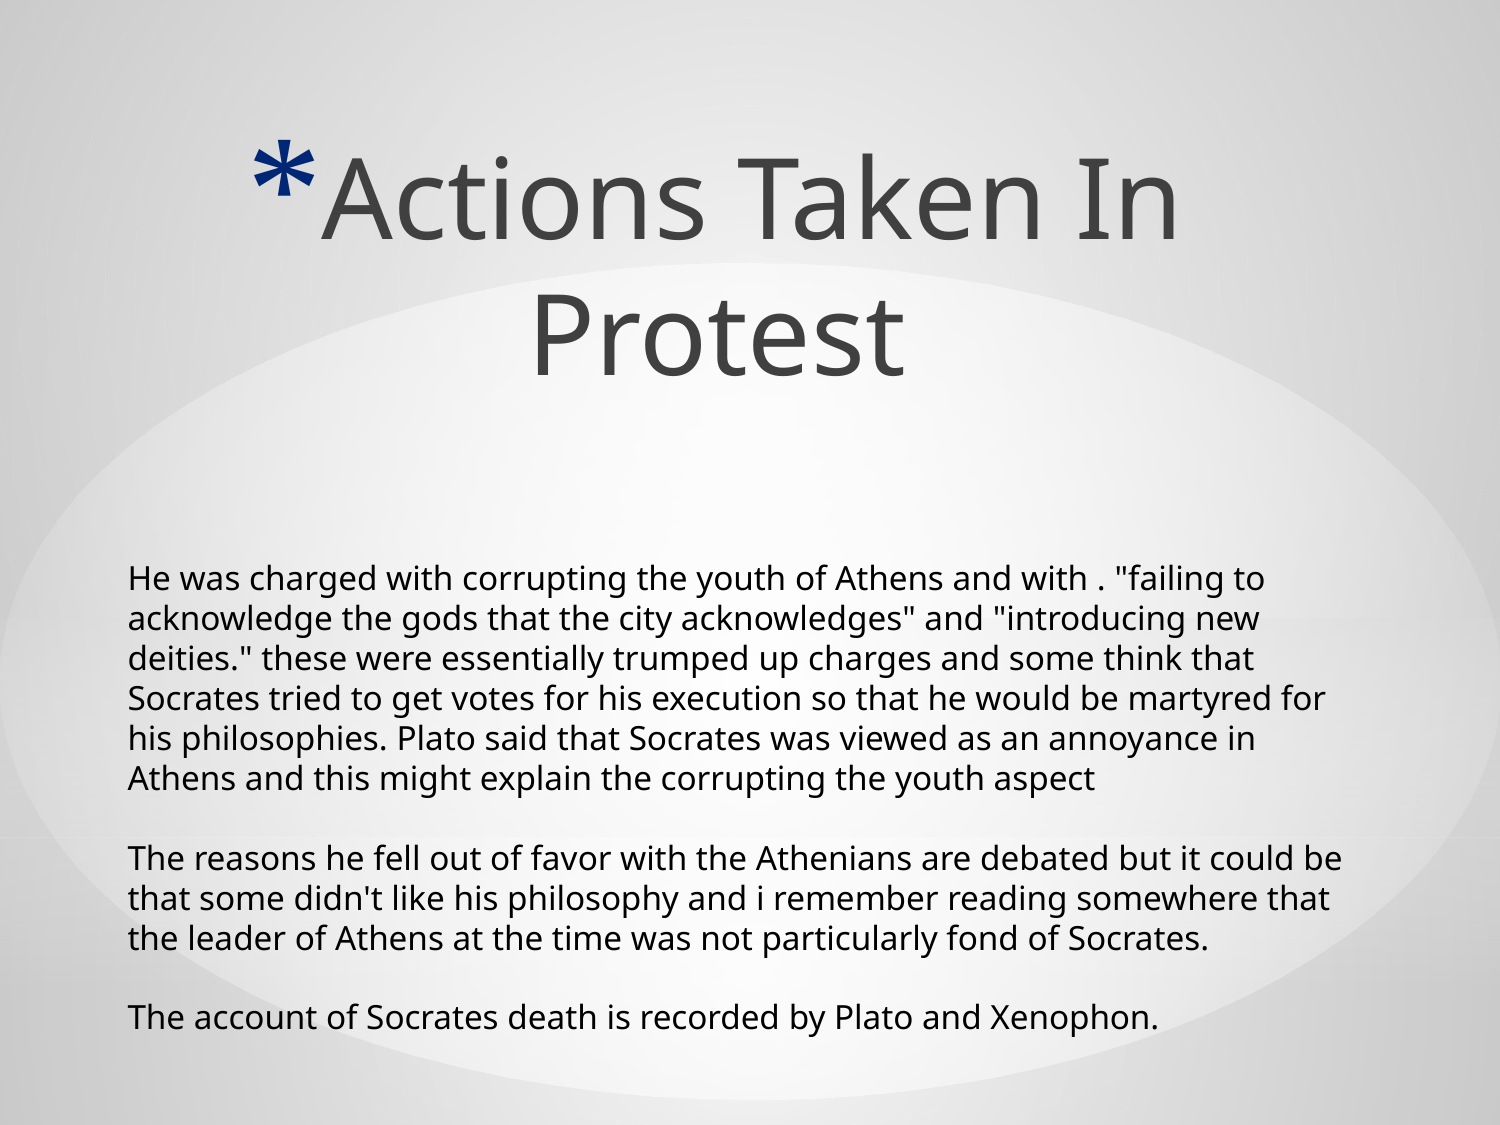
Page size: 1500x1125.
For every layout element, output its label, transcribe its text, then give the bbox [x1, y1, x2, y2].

list Actions Taken In Protest [187, 120, 1238, 425]
title He was charged with corrupting the youth of Athens and with . "failing to acknowledge the gods that the city acknowledges" and "introducing new deities." these were essentially trumped up charges and some think that Socrates tried to get votes for his execution so that he would be martyred for his philosophies. Plato said that Socrates was viewed as an annoyance in Athens and this might explain the corrupting the youth aspect The reasons he fell out of favor with the Athenians are debated but it could be that some didn't like his philosophy and i remember reading somewhere that the leader of Athens at the time was not particularly fond of Socrates. The account of Socrates death is recorded by Plato and Xenophon. [112, 549, 1375, 1075]
